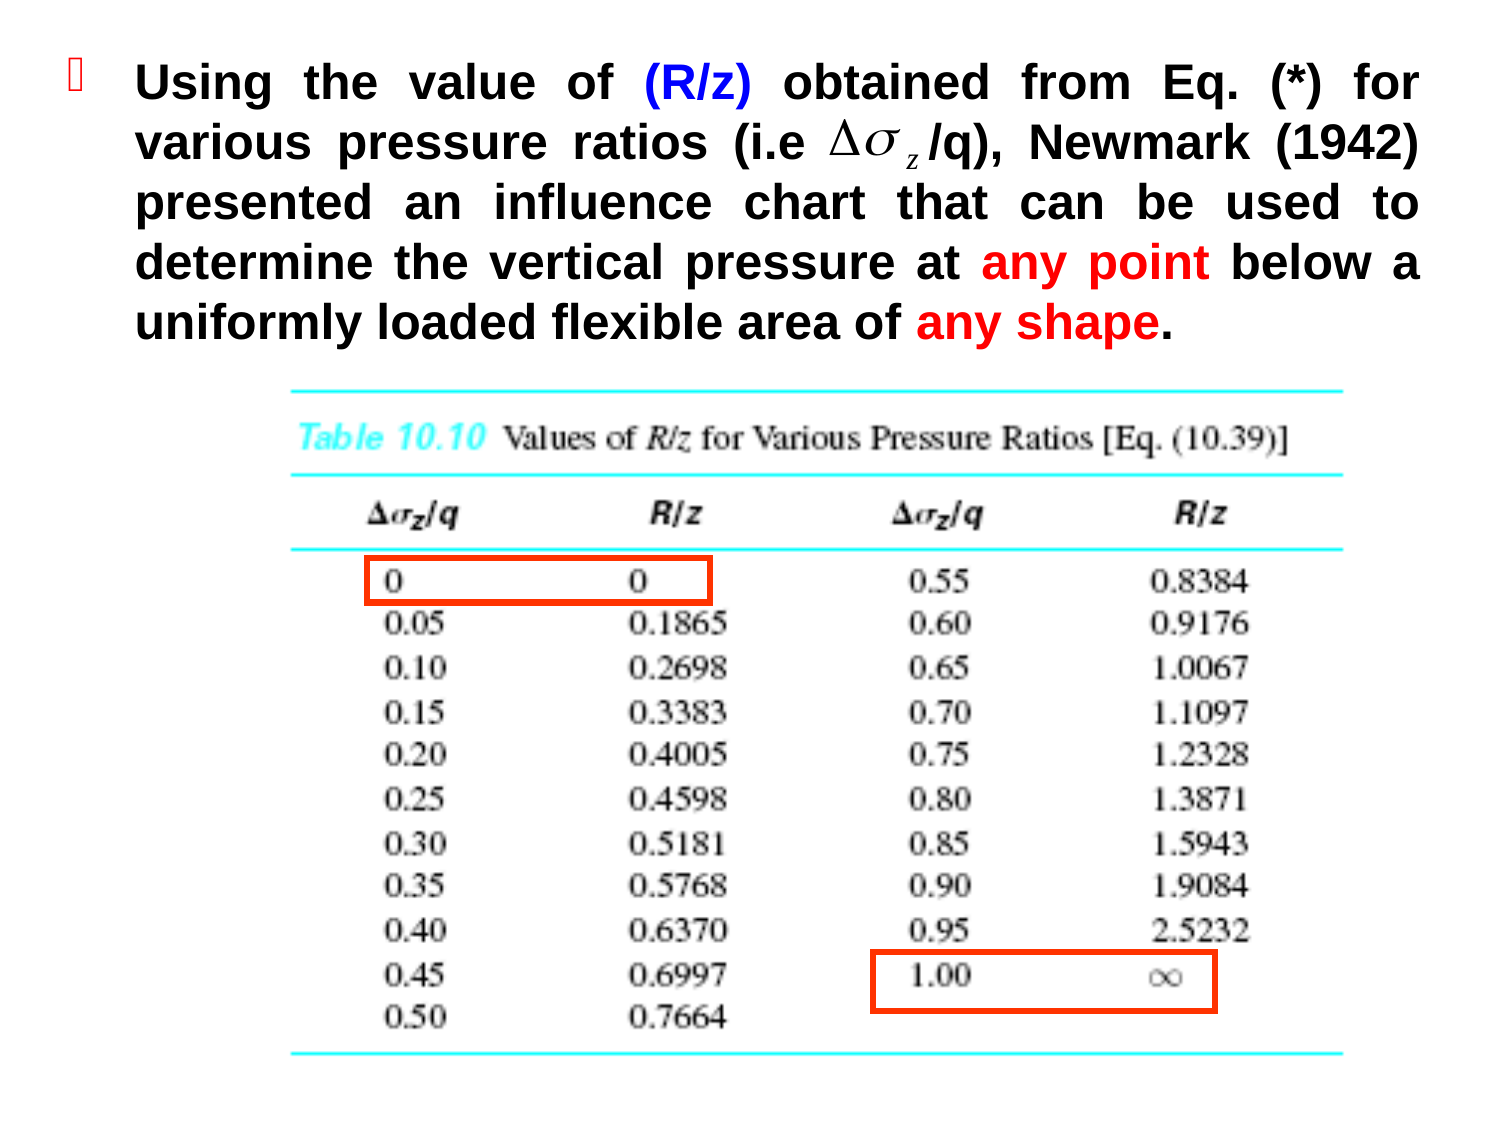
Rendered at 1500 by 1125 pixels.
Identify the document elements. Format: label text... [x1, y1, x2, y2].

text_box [820, 101, 929, 179]
text_box Using the value of (R/z) obtained from Eq. (*) for various pressure ratios (i.e /q), Newmark (1942) presented an influence chart that can be used to determine the vertical pressure at any point below a uniformly loaded flexible area of any shape. [53, 42, 1436, 358]
picture [265, 379, 1365, 1083]
